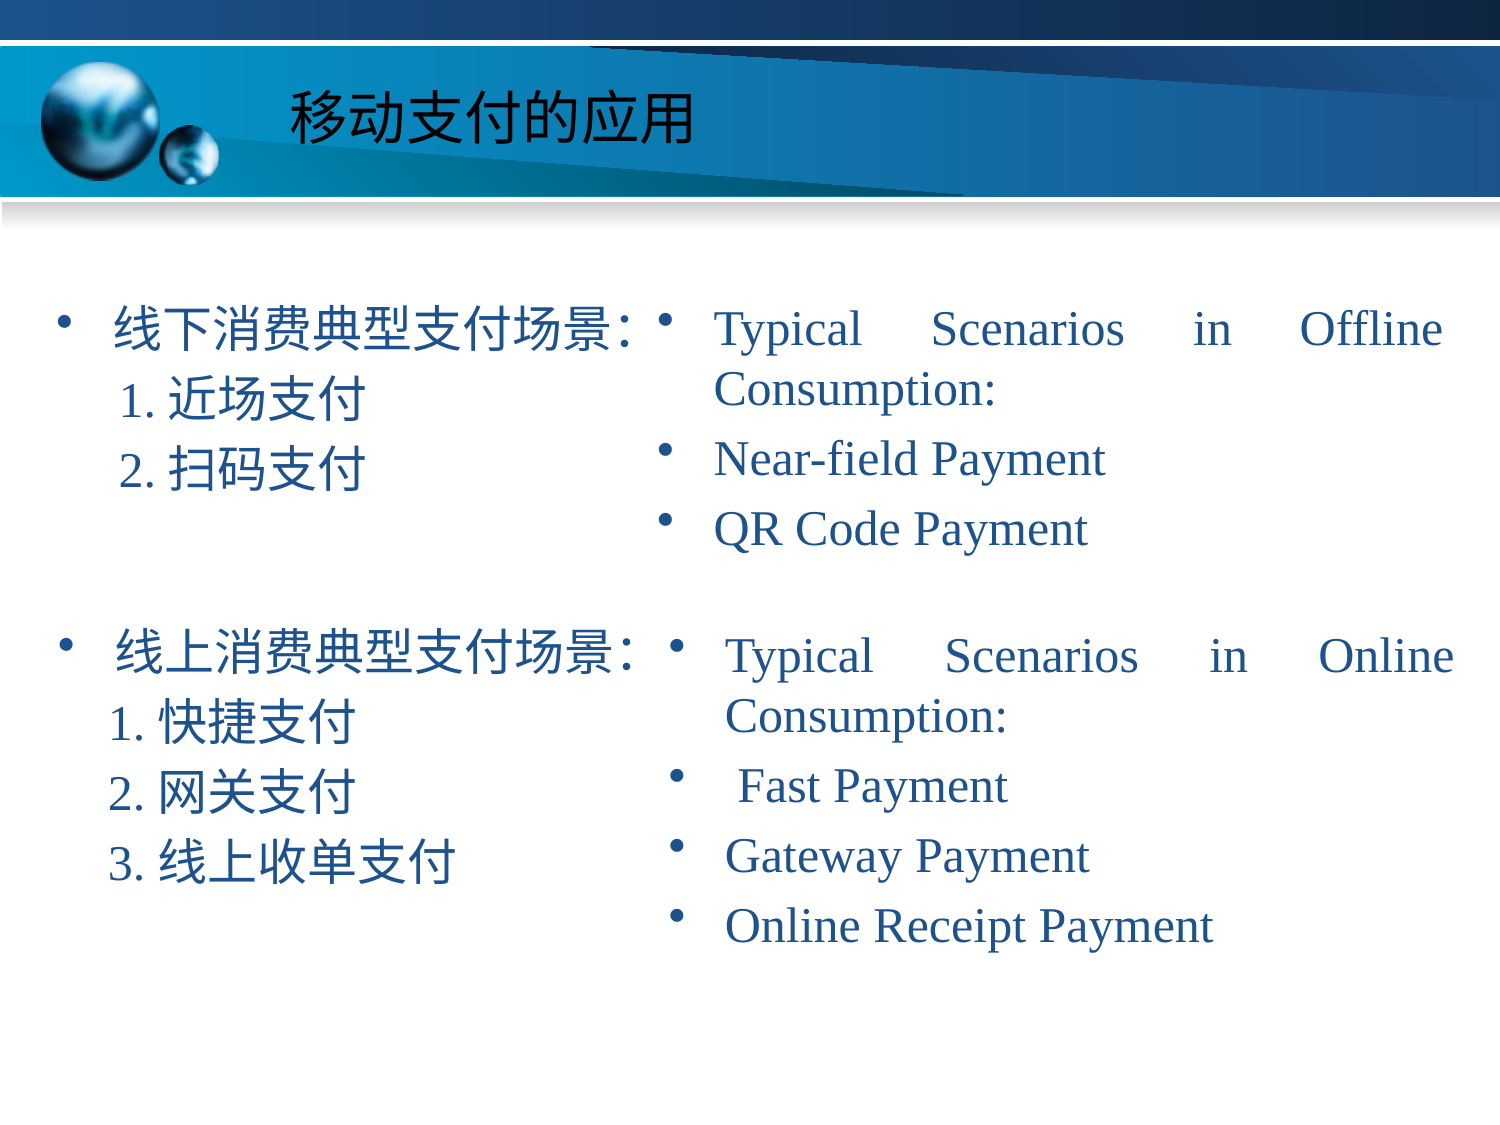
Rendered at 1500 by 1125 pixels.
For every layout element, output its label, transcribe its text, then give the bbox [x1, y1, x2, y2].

text_box Typical Scenarios in Offline Consumption: Near-field Payment QR Code Payment [642, 287, 1459, 563]
picture [160, 126, 218, 184]
title 移动支付的应用 [274, 44, 1363, 188]
picture [42, 63, 159, 180]
text_box 线上消费典型支付场景： 1.快捷支付 2.网关支付 3.线上收单支付 [43, 613, 643, 899]
text_box 线下消费典型支付场景： 1.近场支付 2.扫码支付 [41, 290, 642, 506]
text_box Typical Scenarios in Online Consumption: Fast Payment Gateway Payment Online Receipt Payment [653, 614, 1470, 960]
